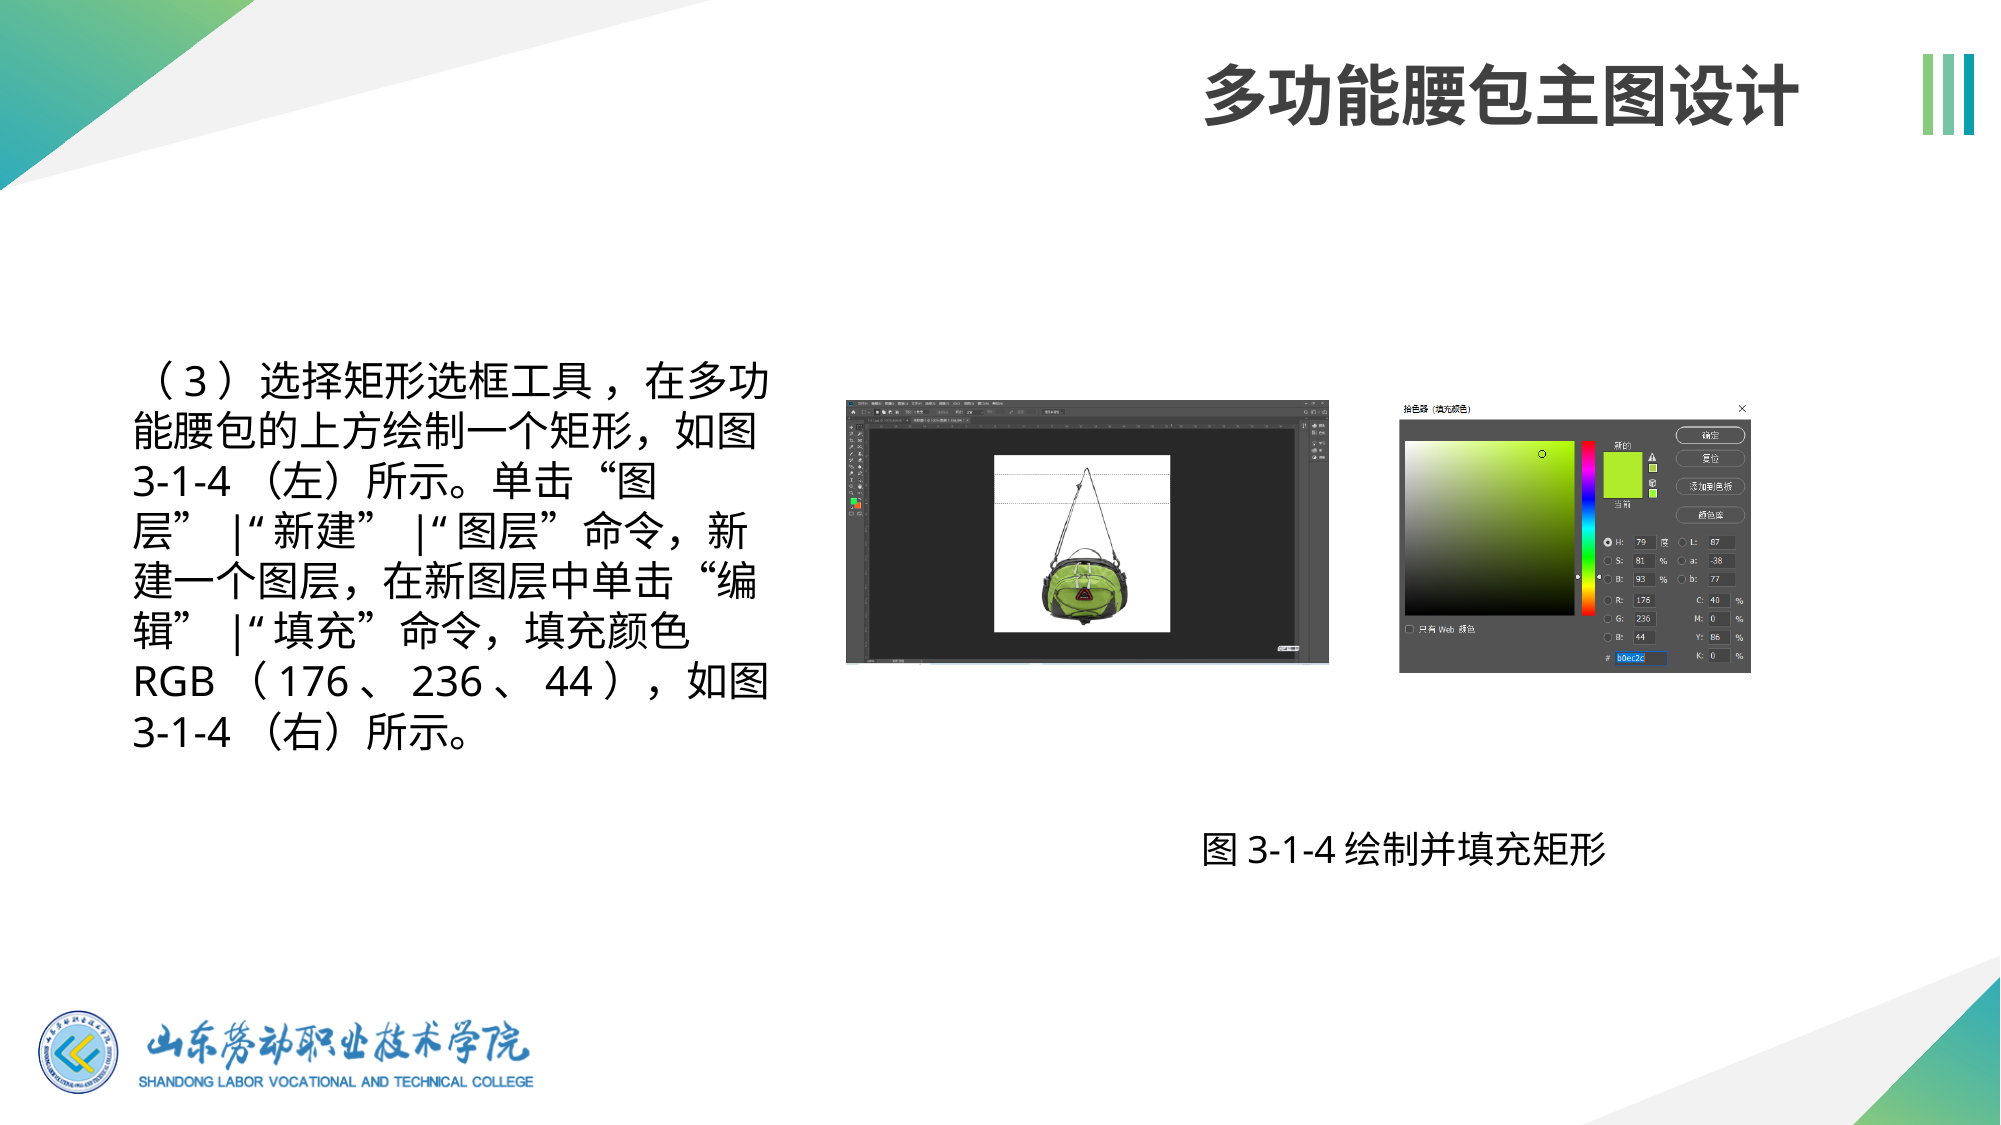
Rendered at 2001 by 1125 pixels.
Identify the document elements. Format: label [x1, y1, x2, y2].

text_box [1928, 54, 1969, 136]
picture [1399, 400, 1751, 673]
picture [38, 1010, 550, 1094]
text_box [0, 0, 2000, 1125]
picture [845, 400, 1330, 665]
